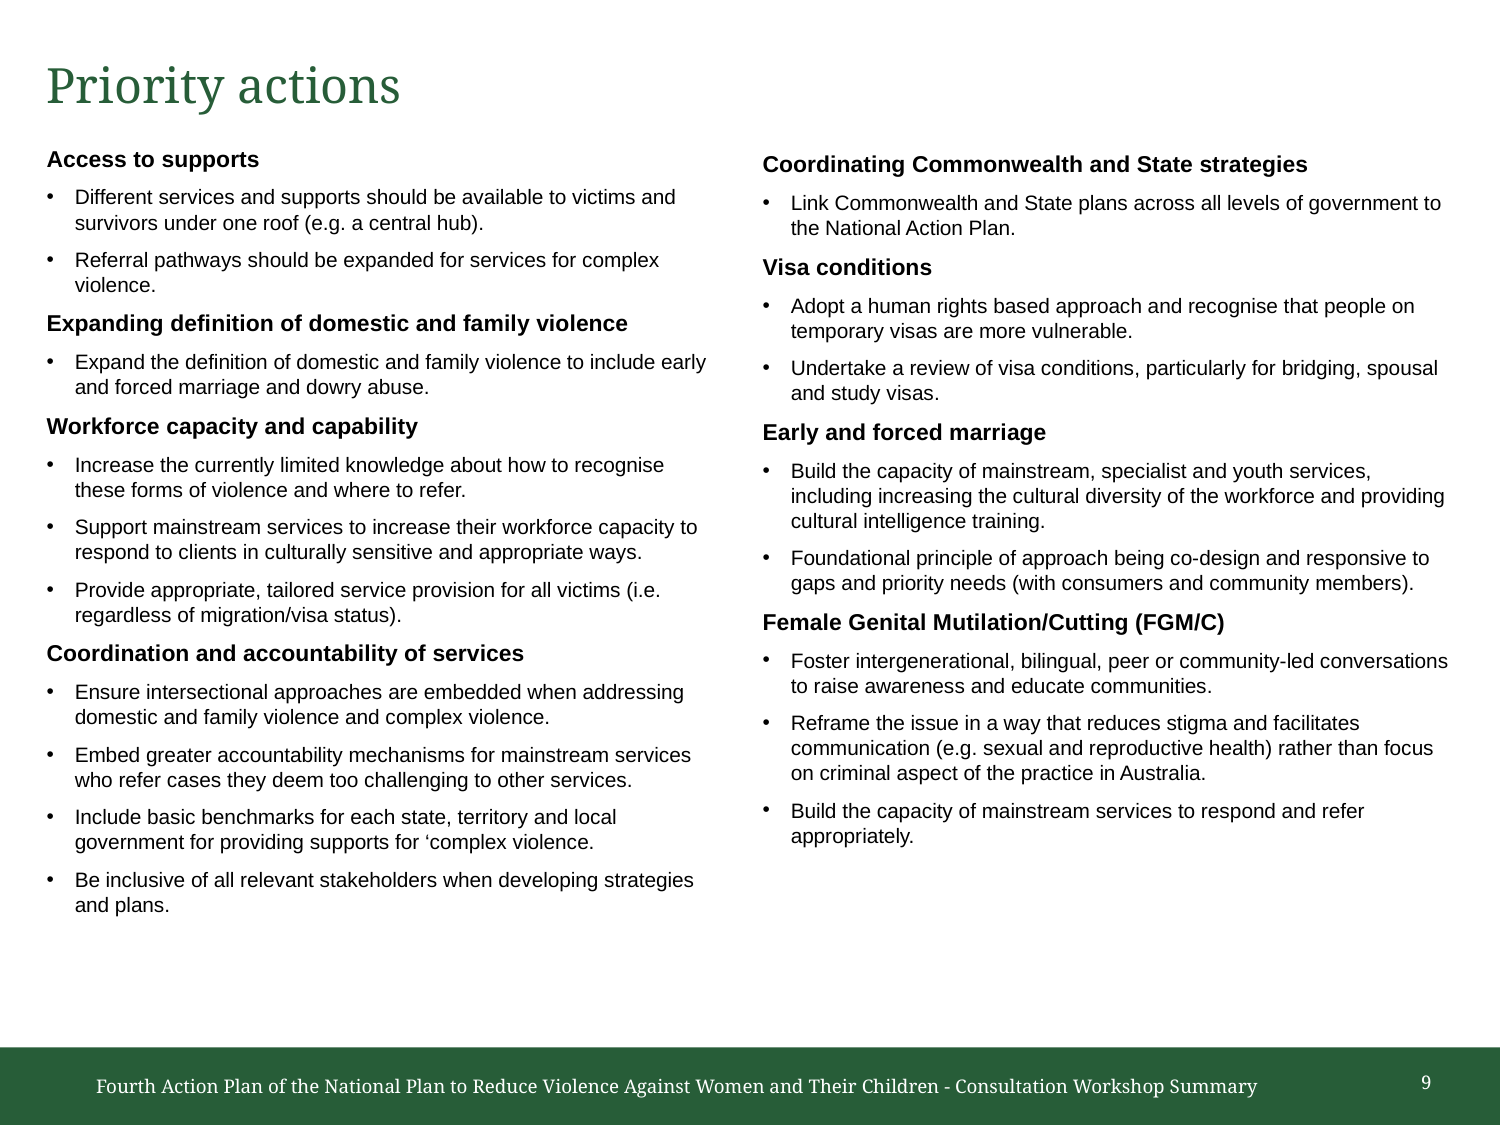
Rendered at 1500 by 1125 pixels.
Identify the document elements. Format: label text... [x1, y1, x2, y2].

title Priority actions [46, 65, 1355, 122]
text_box Fourth Action Plan of the National Plan to Reduce Violence Against Women and Their Children - Consultation Workshop Summary [96, 1074, 1273, 1098]
list Access to supports Different services and supports should be available to victims and survivors under one roof (e.g. a central hub). Referral pathways should be expanded for services for complex violence. Expanding definition of domestic and family violence Expand the definition of domestic and family violence to include early and forced marriage and dowry abuse. Workforce capacity and capability Increase the currently limited knowledge about how to recognise these forms of violence and where to refer. Support mainstream services to increase their workforce capacity to respond to clients in culturally sensitive and appropriate ways. Provide appropriate, tailored service provision for all victims (i.e. regardless of migration/visa status). Coordination and accountability of services Ensure intersectional approaches are embedded when addressing domestic and family violence and complex violence. Embed greater accountability mechanisms for mainstream services who refer cases they deem too challenging to other services. Include basic benchmarks for each state, territory and local government for providing supports for ‘complex violence. Be inclusive of all relevant stakeholders when developing strategies and plans. [46, 143, 721, 1039]
slide_number 9 [1409, 1072, 1433, 1095]
list Coordinating Commonwealth and State strategies Link Commonwealth and State plans across all levels of government to the National Action Plan. Visa conditions Adopt a human rights based approach and recognise that people on temporary visas are more vulnerable. Undertake a review of visa conditions, particularly for bridging, spousal and study visas. Early and forced marriage Build the capacity of mainstream, specialist and youth services, including increasing the cultural diversity of the workforce and providing cultural intelligence training. Foundational principle of approach being co-design and responsive to gaps and priority needs (with consumers and community members). Female Genital Mutilation/Cutting (FGM/C) Foster intergenerational, bilingual, peer or community-led conversations to raise awareness and educate communities. Reframe the issue in a way that reduces stigma and facilitates communication (e.g. sexual and reproductive health) rather than focus on criminal aspect of the practice in Australia. Build the capacity of mainstream services to respond and refer appropriately. [762, 149, 1455, 1053]
